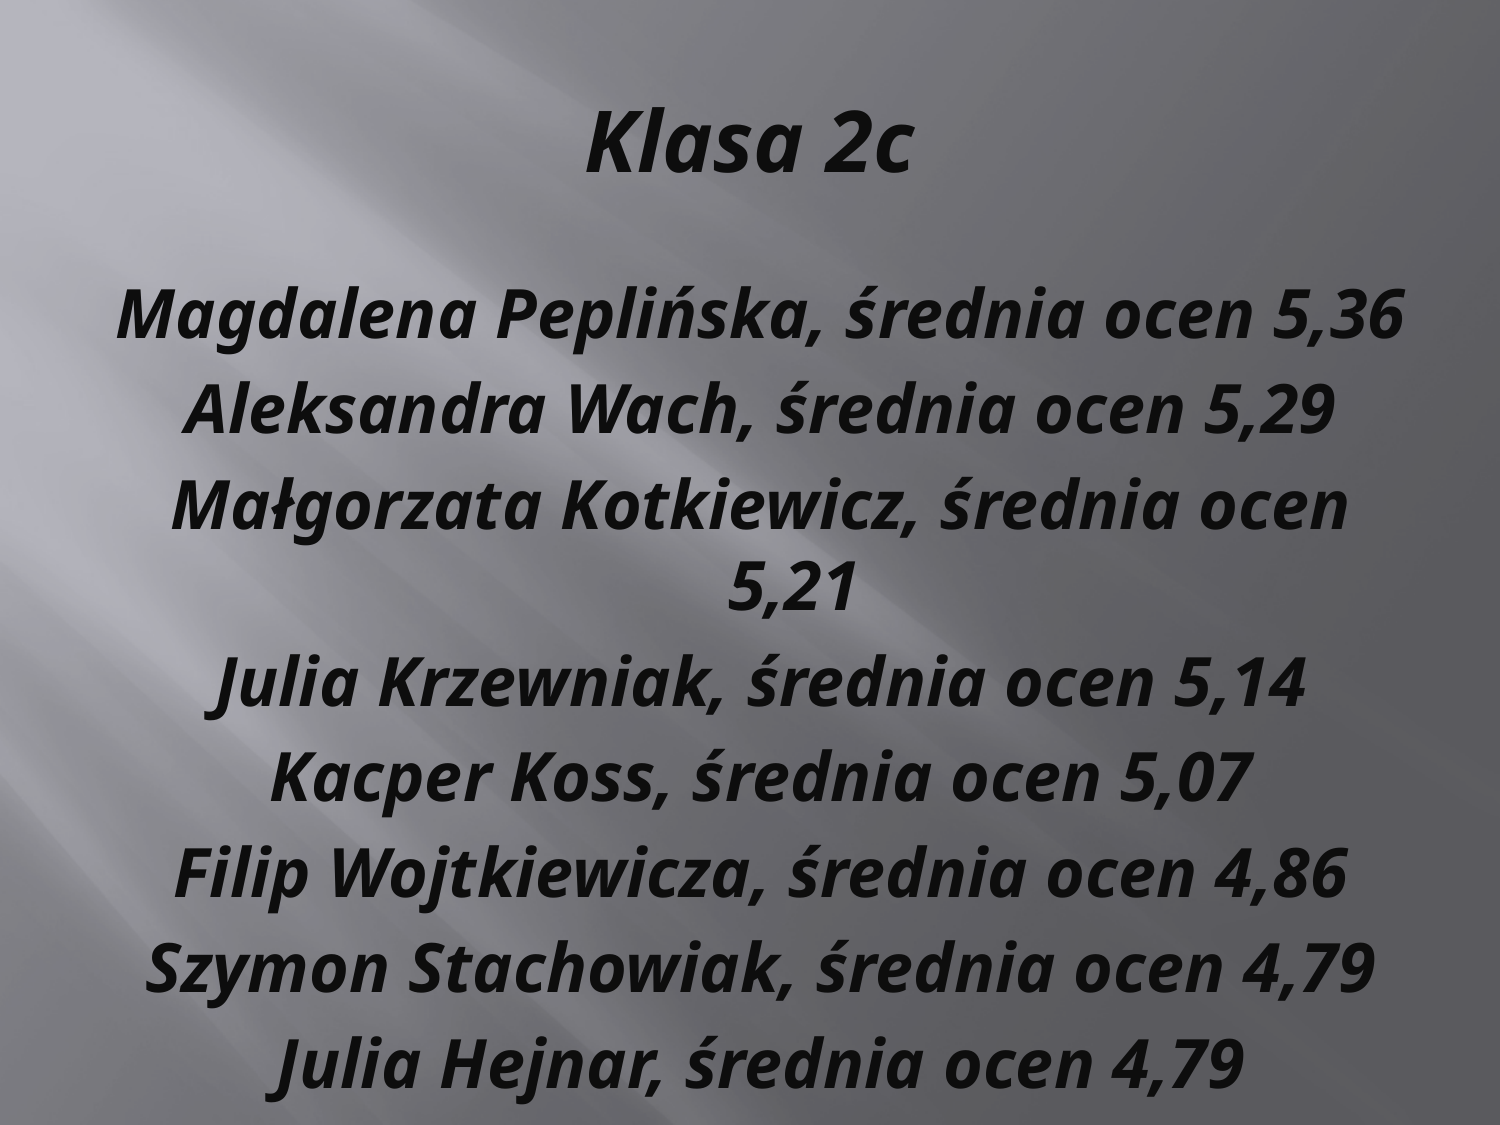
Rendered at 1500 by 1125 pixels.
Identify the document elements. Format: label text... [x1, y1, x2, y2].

title Klasa 2c [75, 45, 1425, 233]
list Magdalena Peplińska, średnia ocen 5,36 Aleksandra Wach, średnia ocen 5,29 Małgorzata Kotkiewicz, średnia ocen 5,21 Julia Krzewniak, średnia ocen 5,14 Kacper Koss, średnia ocen 5,07 Filip Wojtkiewicza, średnia ocen 4,86 Szymon Stachowiak, średnia ocen 4,79 Julia Hejnar, średnia ocen 4,79 [75, 262, 1425, 1125]
